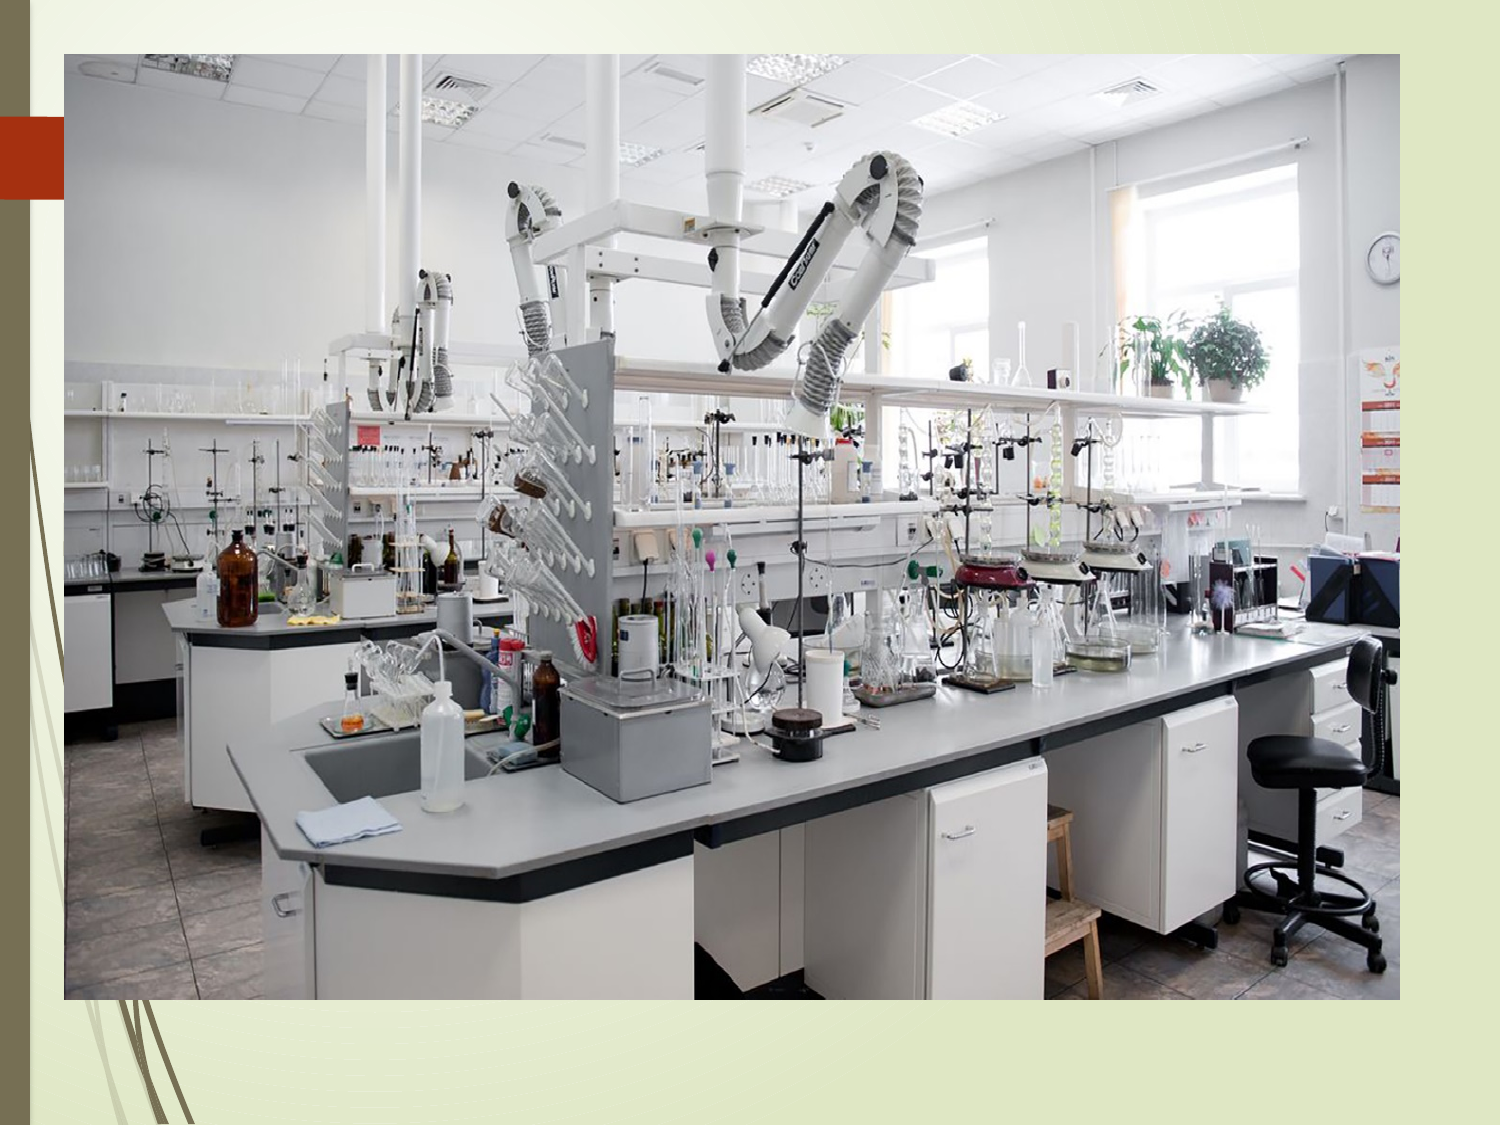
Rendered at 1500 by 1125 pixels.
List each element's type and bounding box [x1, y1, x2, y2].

picture [64, 54, 1400, 1000]
